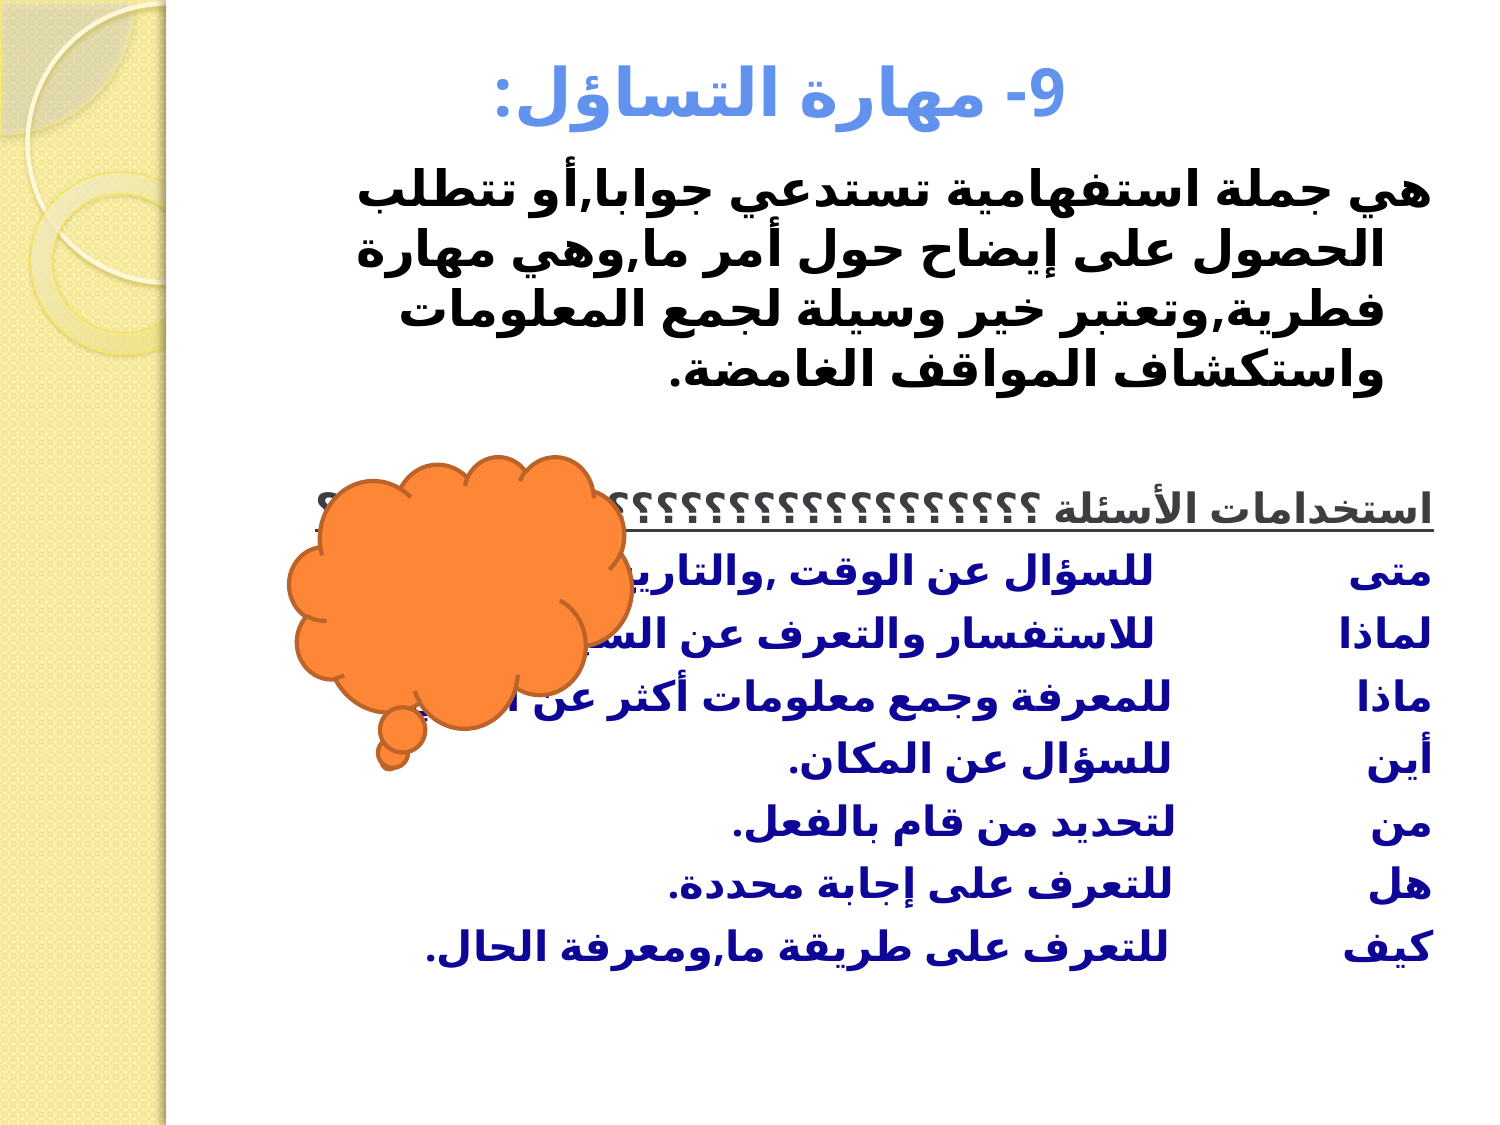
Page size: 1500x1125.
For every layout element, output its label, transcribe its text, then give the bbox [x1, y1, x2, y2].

text_box 9- مهارة التساؤل: [242, 42, 1317, 138]
text_box [286, 454, 635, 772]
list هي جملة استفهامية تستدعي جوابا,أو تتطلب الحصول على إيضاح حول أمر ما,وهي مهارة فطرية,وتعتبر خير وسيلة لجمع المعلومات واستكشاف المواقف الغامضة. استخدامات الأسئلة ؟؟؟؟؟؟؟؟؟؟؟؟؟؟؟؟؟؟؟؟؟؟؟؟؟؟؟؟؟؟ متى للسؤال عن الوقت ,والتاريخ. لماذا للاستفسار والتعرف عن السبب. ماذا للمعرفة وجمع معلومات أكثر عن الشيء. أين للسؤال عن المكان. من لتحديد من قام بالفعل. هل للتعرف على إجابة محددة. كيف للتعرف على طريقة ما,ومعرفة الحال. [171, 149, 1463, 1047]
